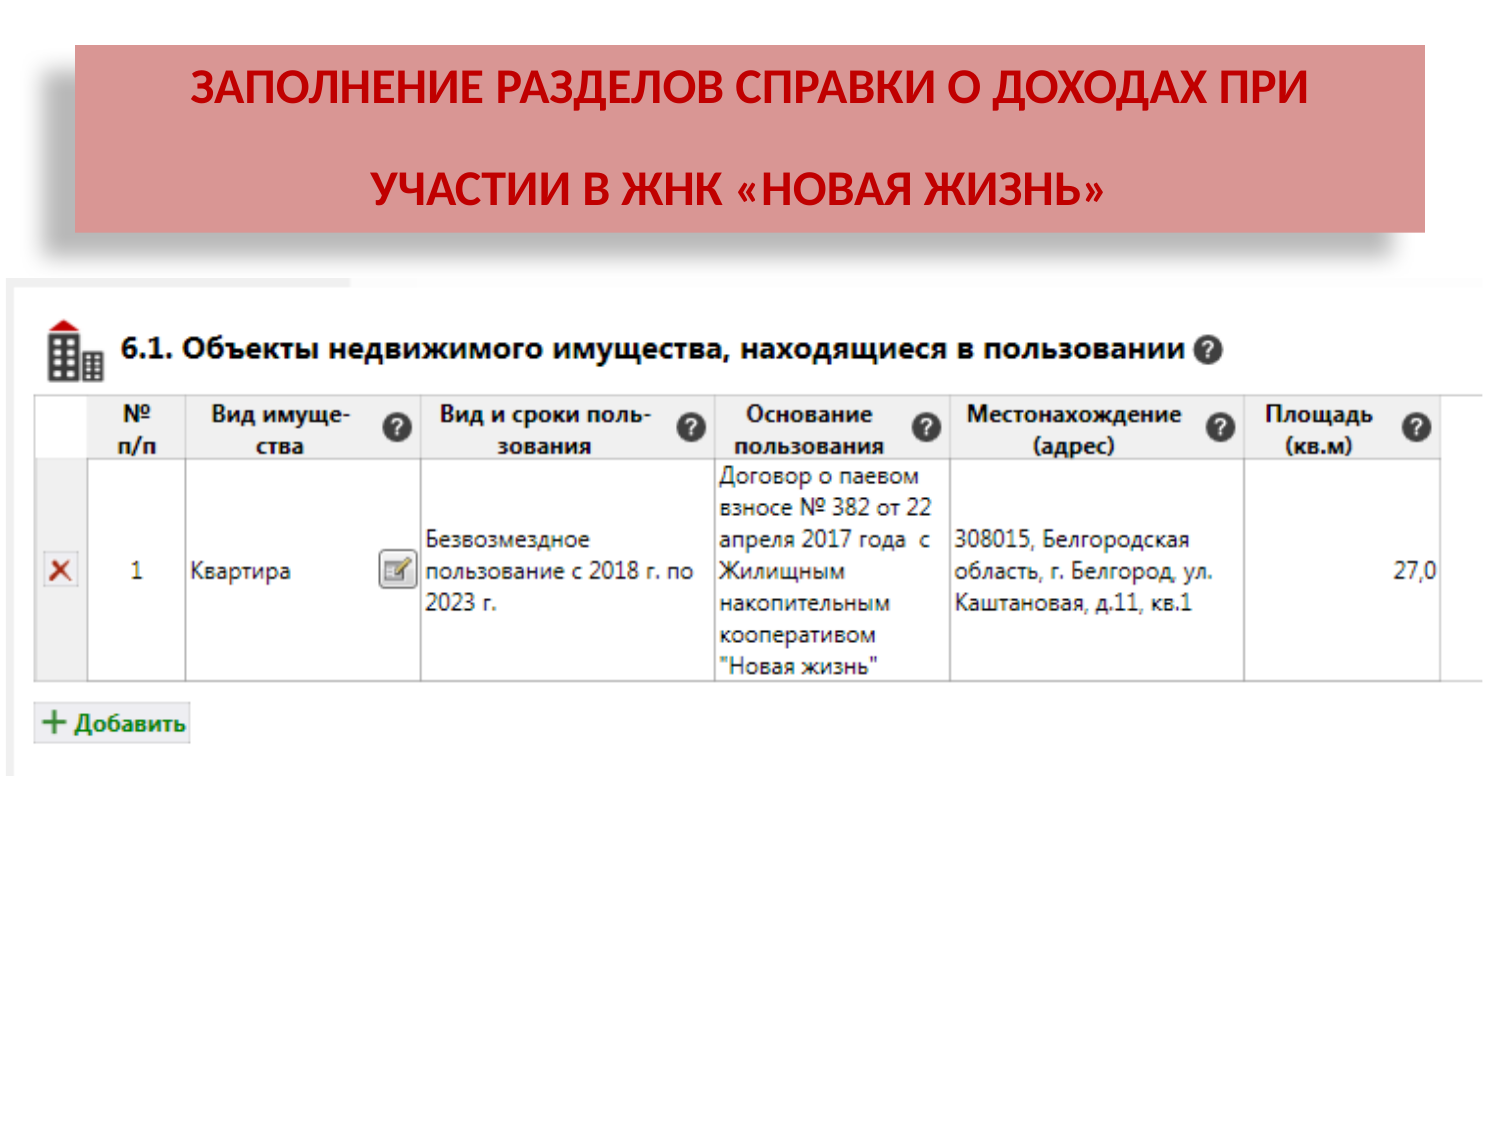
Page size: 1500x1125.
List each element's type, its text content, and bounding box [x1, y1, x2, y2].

title Заполнение разделов справки о доходах при участии в ЖНК «Новая жизнь» [75, 45, 1425, 233]
picture [5, 278, 1483, 776]
